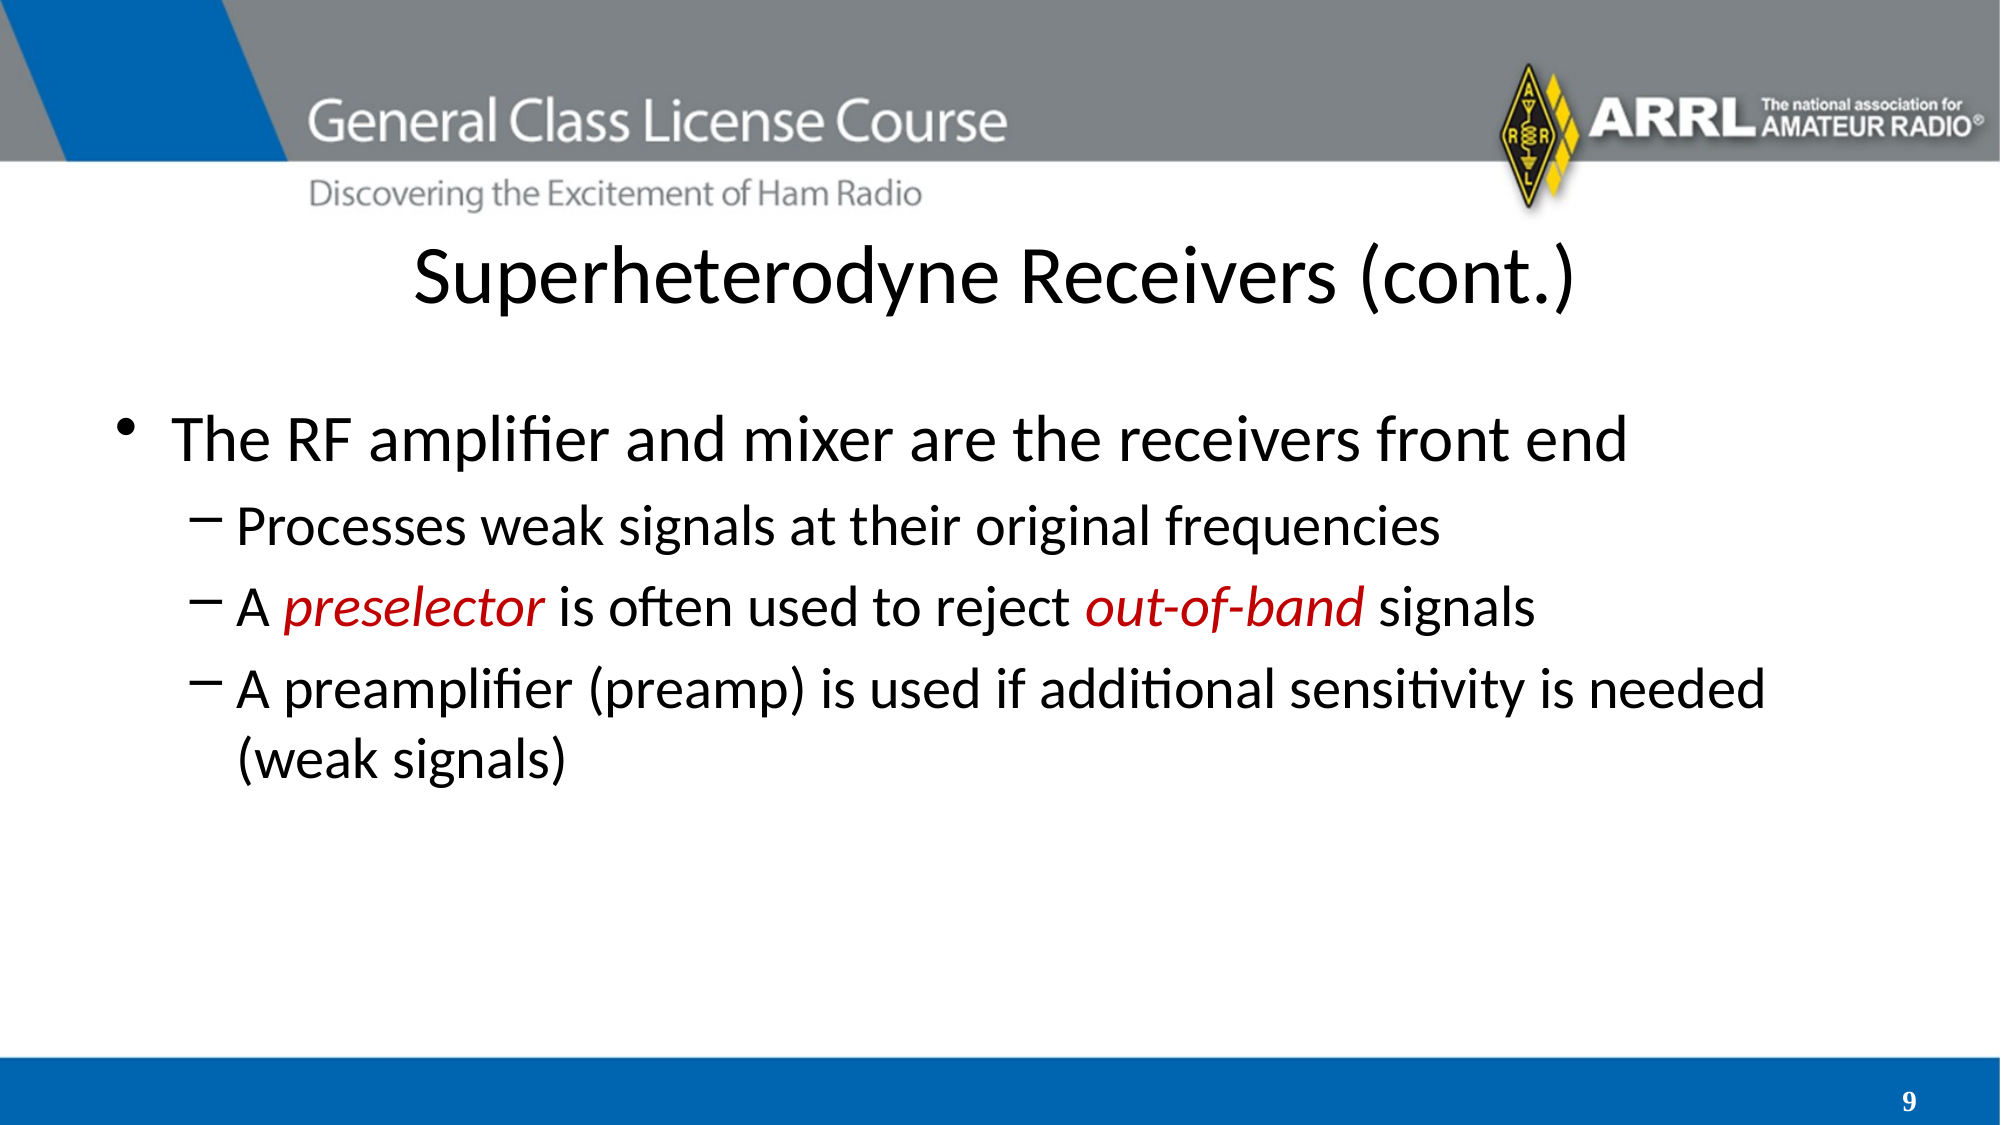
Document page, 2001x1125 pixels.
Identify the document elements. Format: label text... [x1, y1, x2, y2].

title Superheterodyne Receivers (cont.) [96, 212, 1897, 356]
picture [0, 0, 2001, 1125]
list The RF amplifier and mixer are the receivers front end Processes weak signals at their original frequencies A preselector is often used to reject out-of-band signals A preamplifier (preamp) is used if additional sensitivity is needed (weak signals) [99, 387, 1900, 1075]
